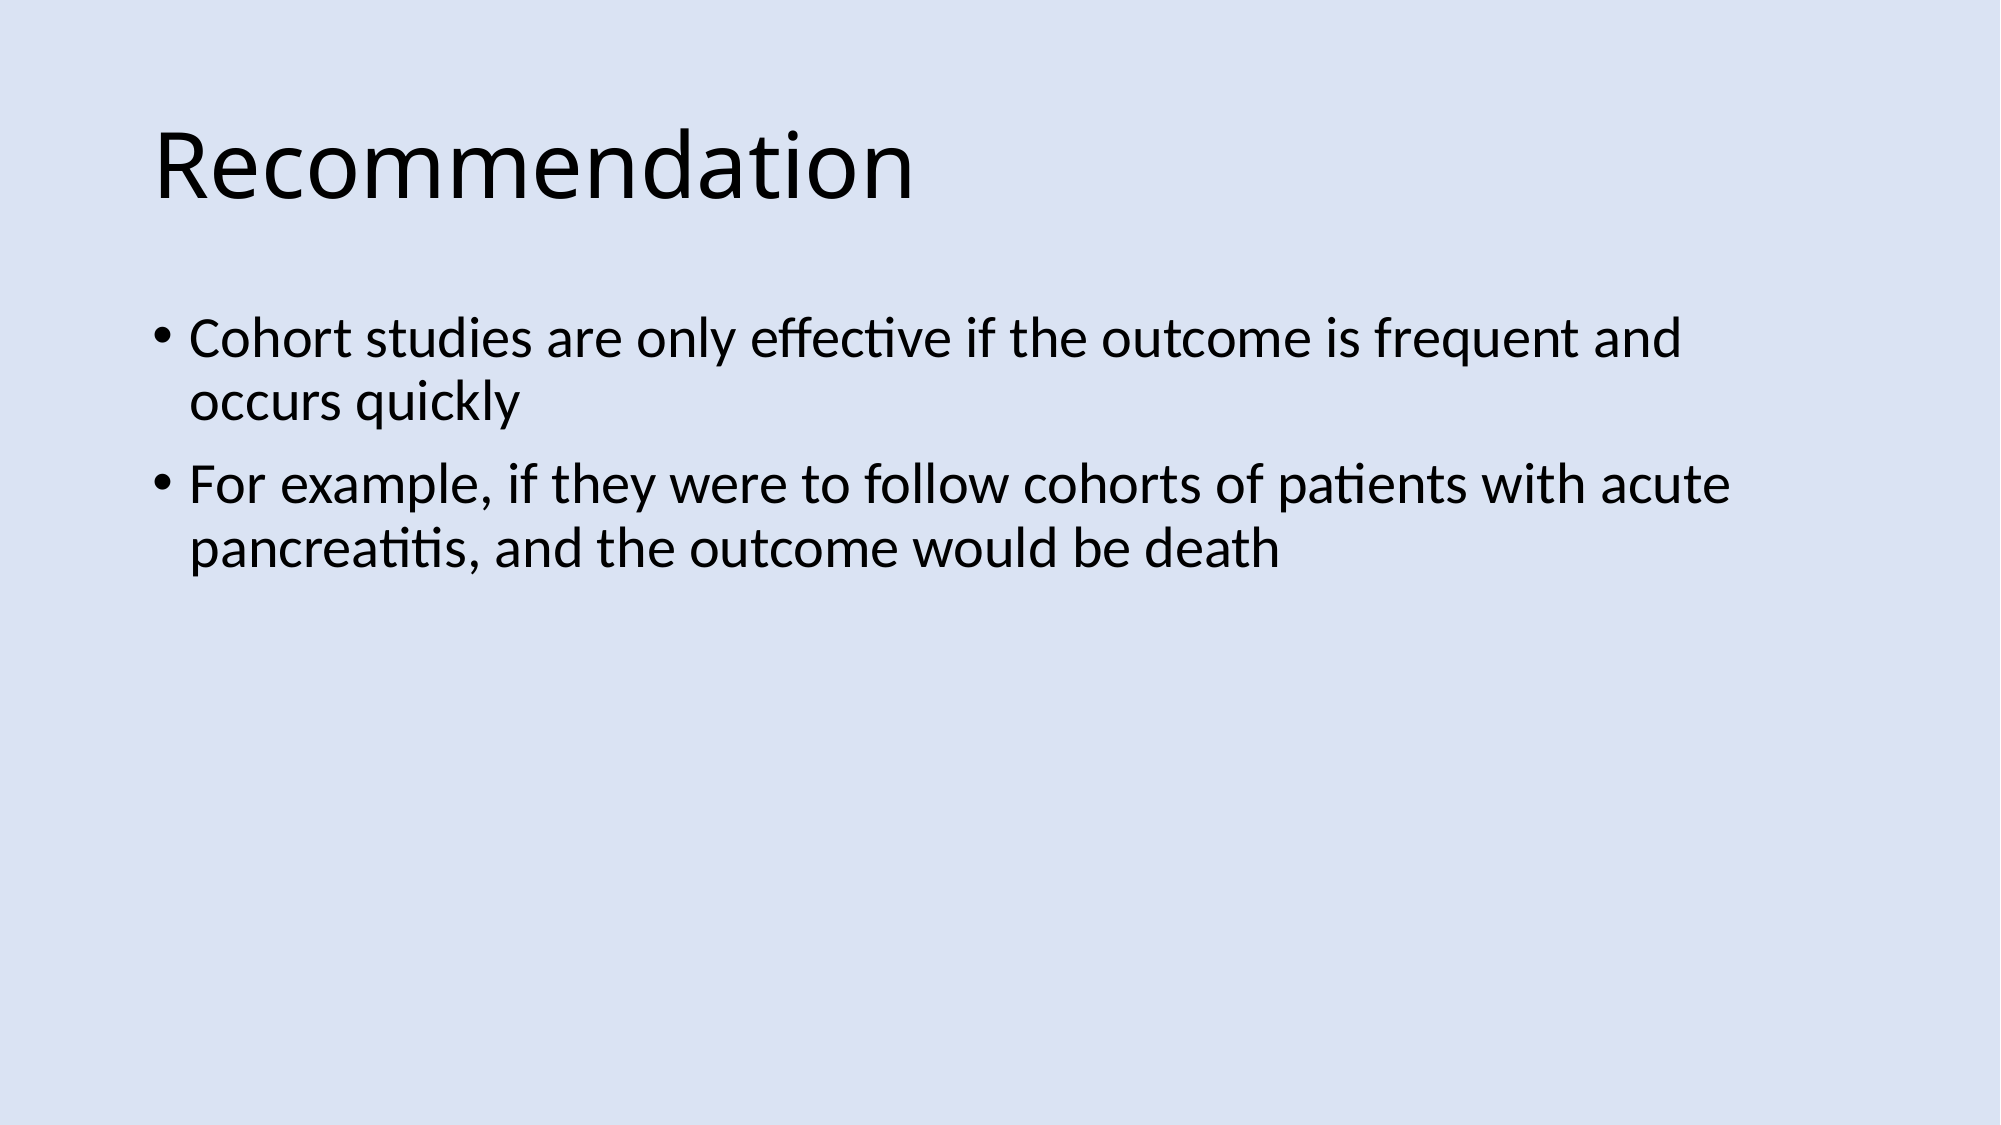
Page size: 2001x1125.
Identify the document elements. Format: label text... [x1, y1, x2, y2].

list Cohort studies are only effective if the outcome is frequent and occurs quickly For example, if they were to follow cohorts of patients with acute pancreatitis, and the outcome would be death [137, 299, 1863, 1014]
title Recommendation [137, 59, 1863, 278]
